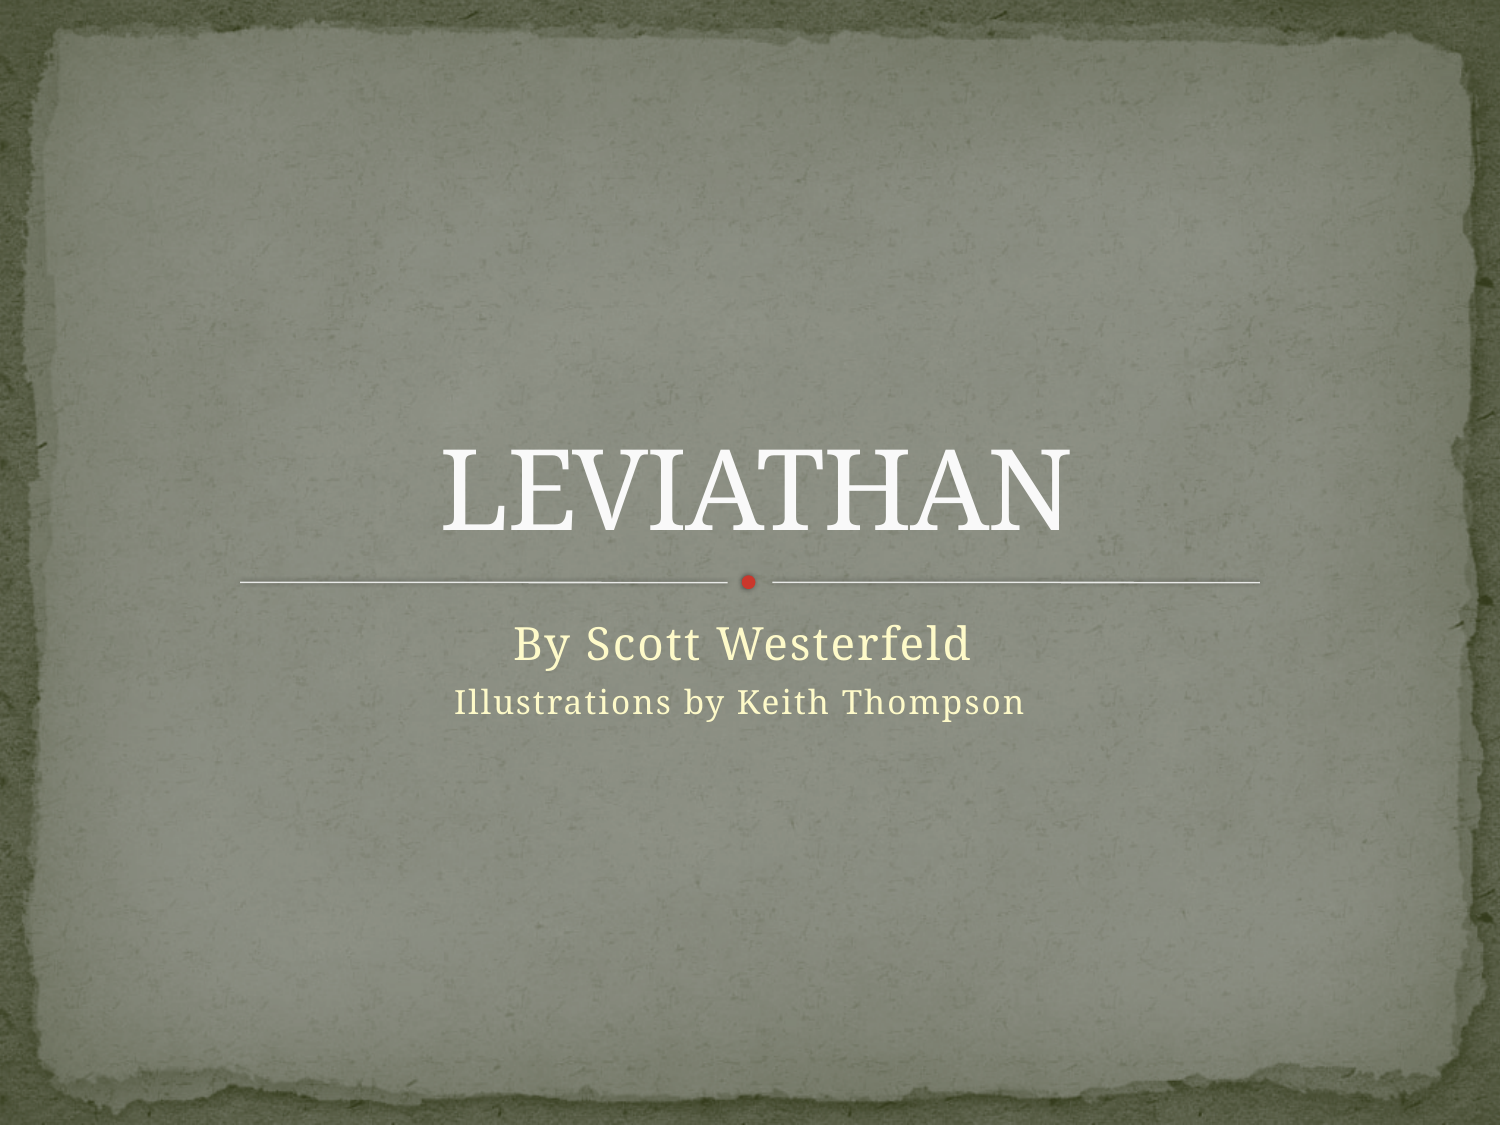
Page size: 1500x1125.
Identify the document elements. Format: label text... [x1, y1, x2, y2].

title LEVIATHAN [74, 235, 1438, 561]
subtitle By Scott Westerfeld Illustrations by Keith Thompson [75, 606, 1438, 795]
